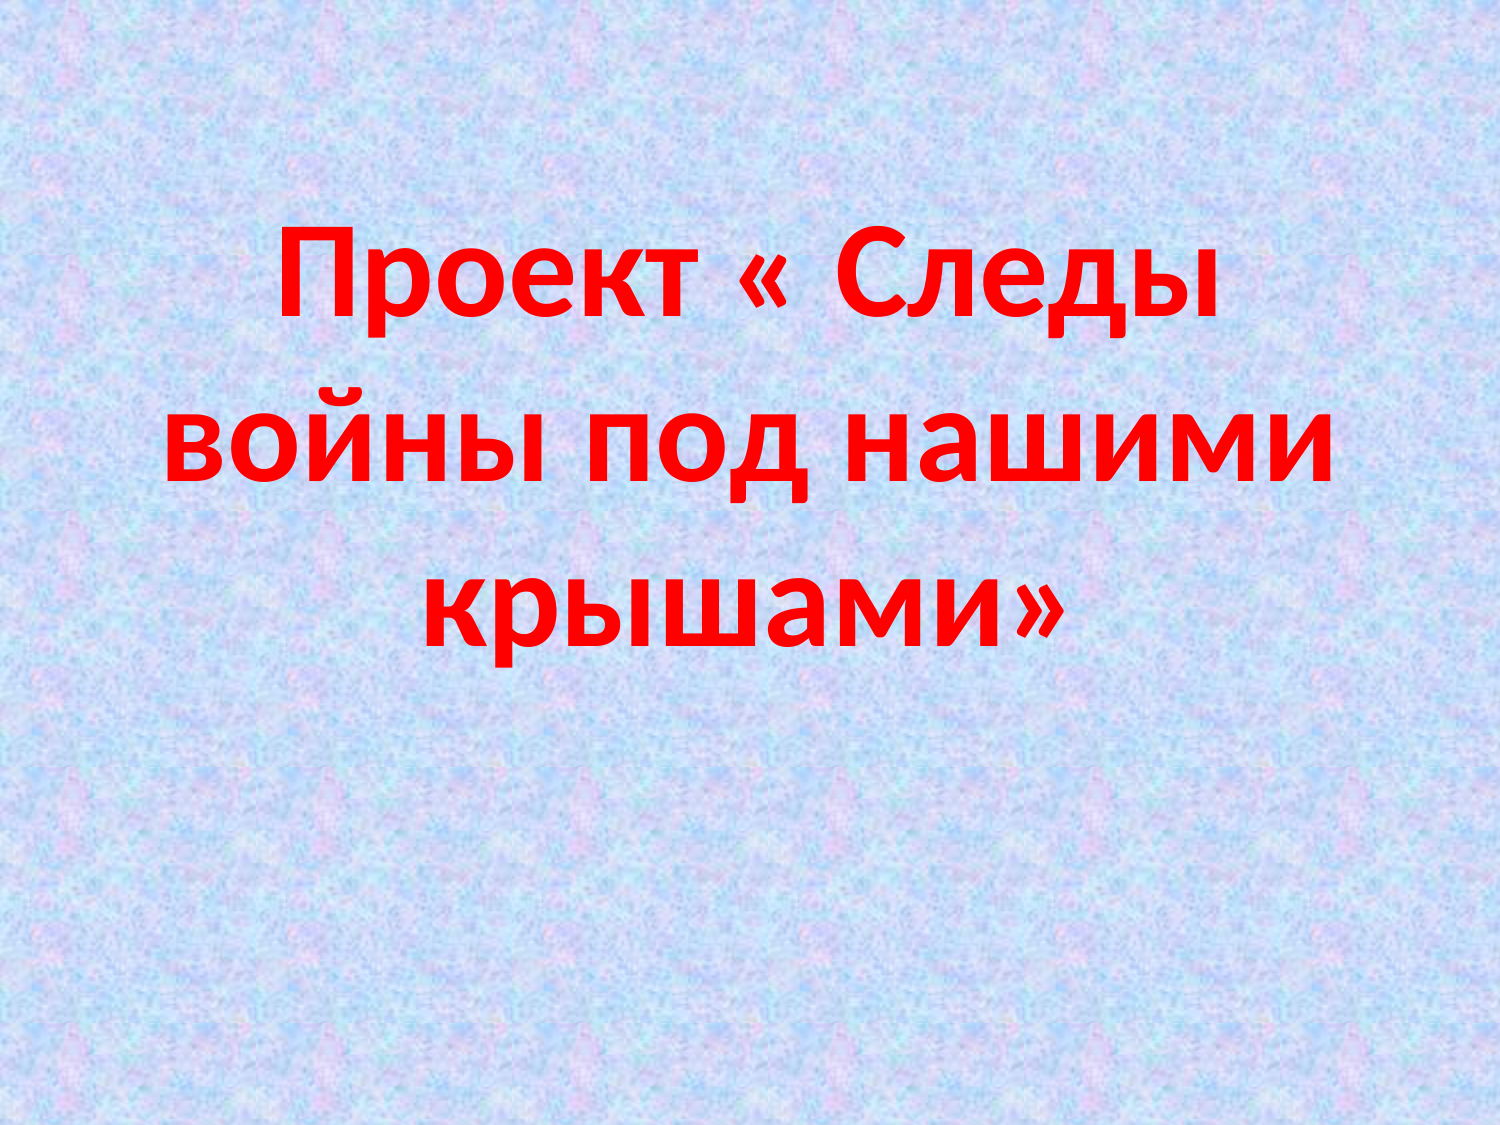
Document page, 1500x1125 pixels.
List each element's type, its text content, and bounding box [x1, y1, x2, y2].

picture [0, 0, 1500, 1125]
title Проект « Следы войны под нашими крышами» [75, 45, 1425, 809]
